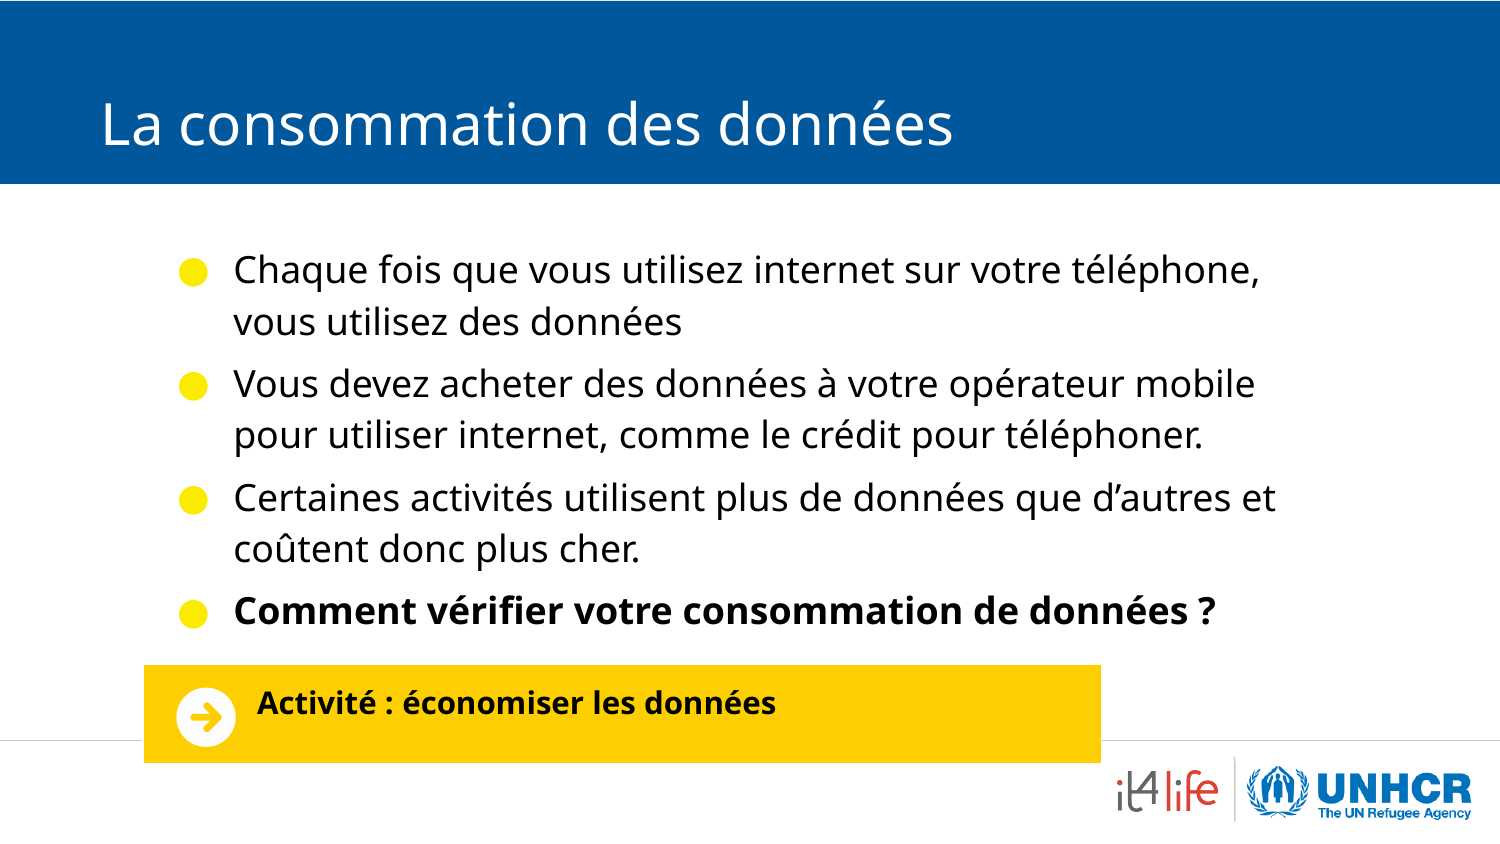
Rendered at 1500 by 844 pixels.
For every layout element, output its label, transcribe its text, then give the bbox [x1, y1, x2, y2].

text_box [0, 0, 1500, 184]
text_box Chaque fois que vous utilisez internet sur votre téléphone, vous utilisez des données Vous devez acheter des données à votre opérateur mobile pour utiliser internet, comme le crédit pour téléphoner. Certaines activités utilisent plus de données que d’autres et coûtent donc plus cher. Comment vérifier votre consommation de données ? [143, 224, 1324, 648]
title La consommation des données [100, 33, 1439, 158]
picture [0, 184, 1500, 844]
table_header Activité : économiser les données [144, 665, 1101, 763]
